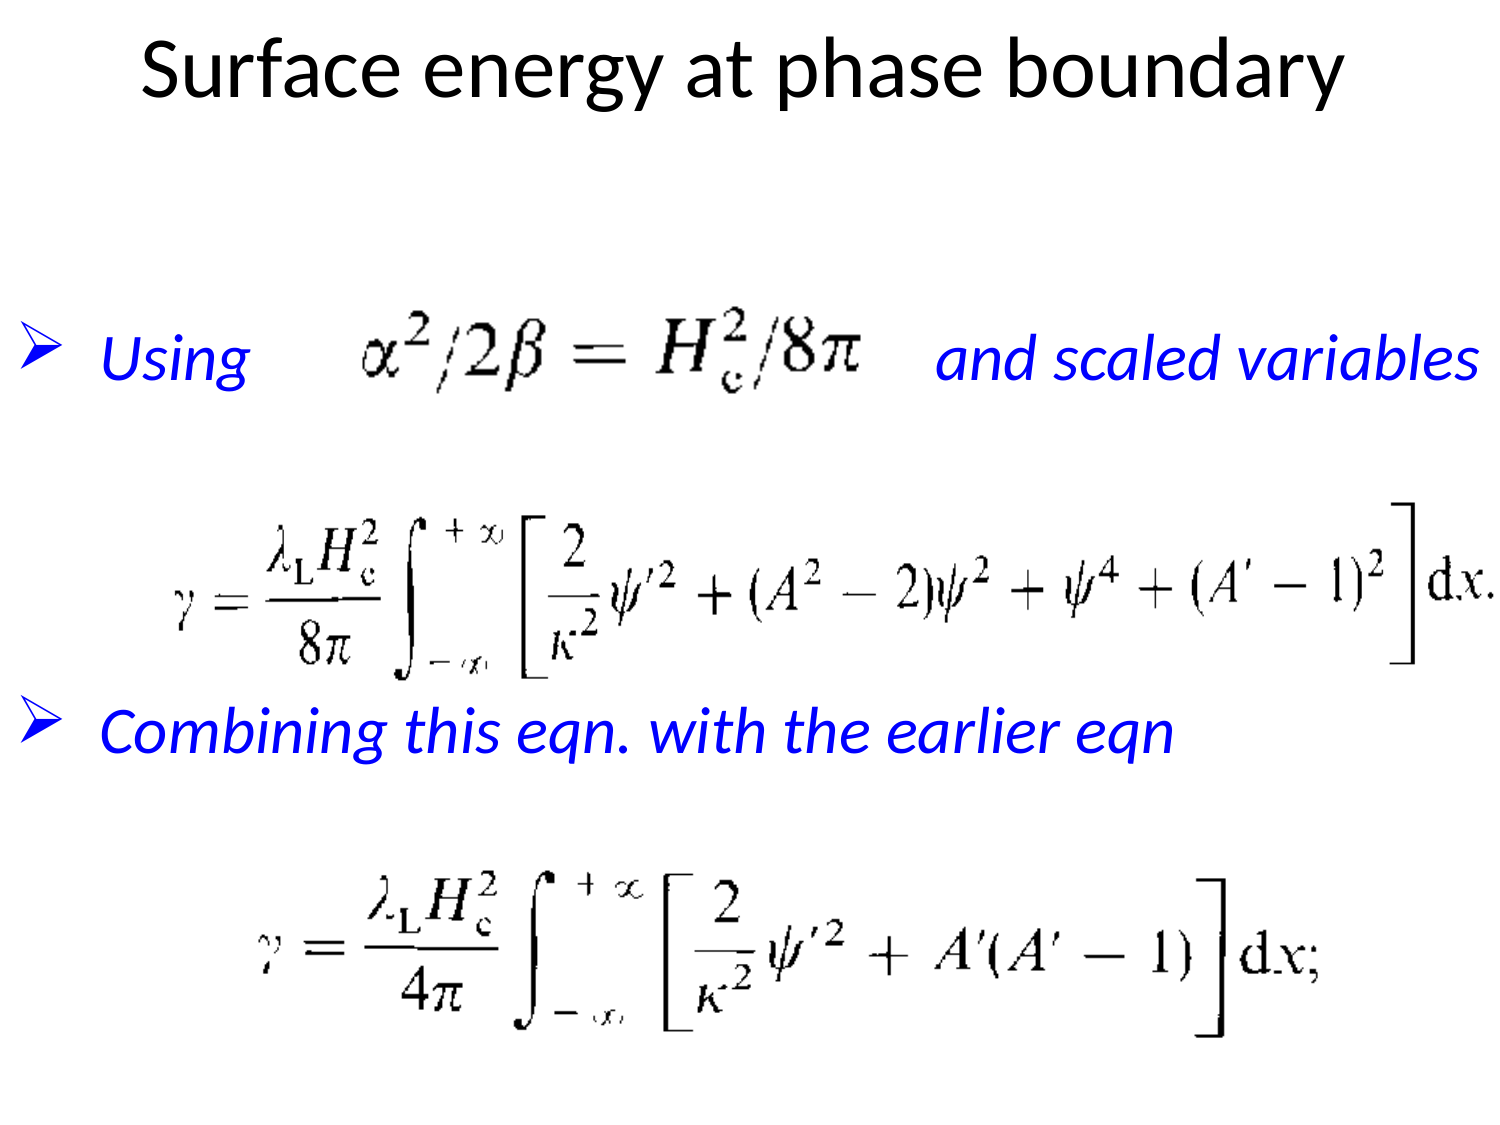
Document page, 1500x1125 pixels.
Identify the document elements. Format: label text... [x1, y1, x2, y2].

picture [237, 824, 1363, 1078]
subtitle Using and scaled variables Combining this eqn. with the earlier eqn [0, 212, 1500, 1125]
title Surface energy at phase boundary [125, 0, 1363, 125]
picture [337, 287, 876, 417]
picture [134, 474, 1500, 703]
